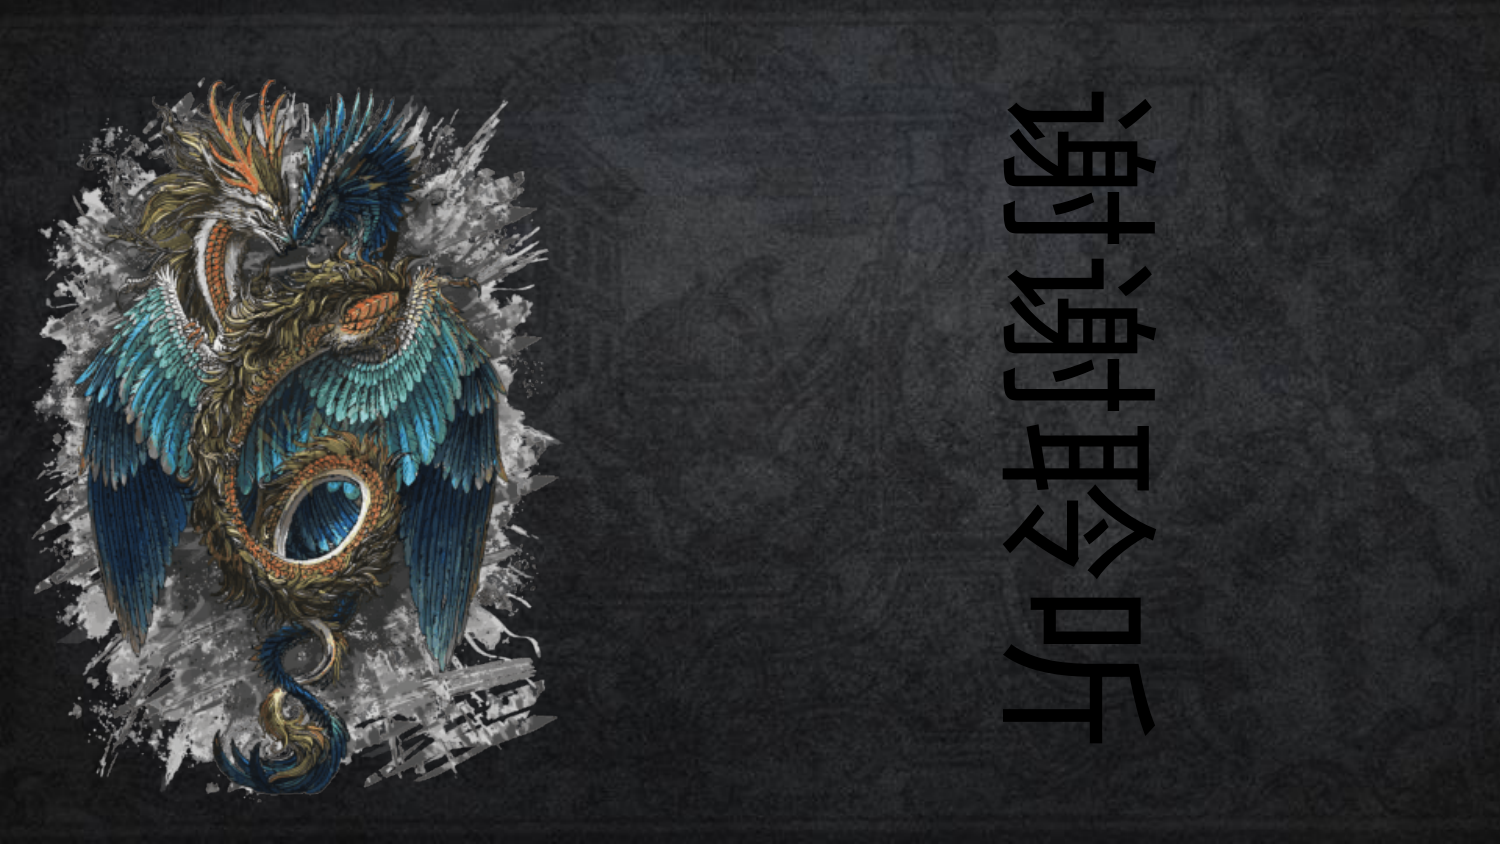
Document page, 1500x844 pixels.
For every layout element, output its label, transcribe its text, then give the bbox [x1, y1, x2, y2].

picture [0, 0, 1500, 844]
text_box 谢谢聆听 [969, 79, 1195, 764]
